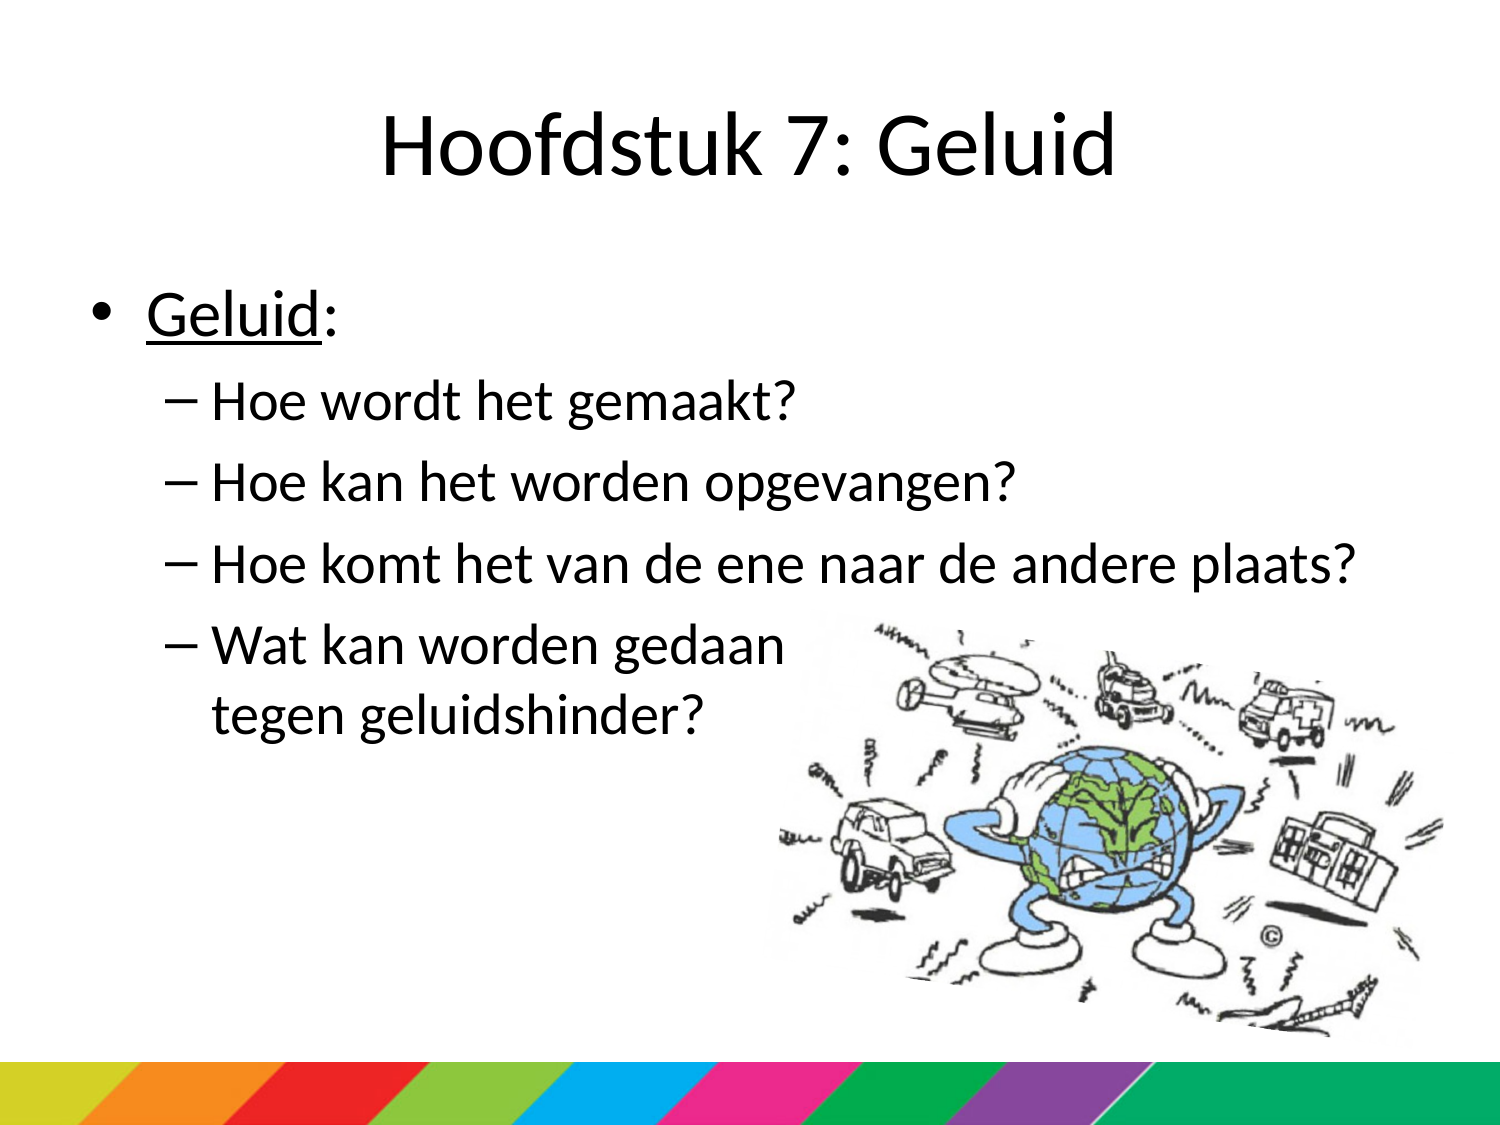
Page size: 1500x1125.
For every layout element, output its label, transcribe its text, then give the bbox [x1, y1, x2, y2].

picture [656, 1062, 1500, 1125]
title Hoofdstuk 7: Geluid [75, 45, 1425, 233]
picture [0, 1062, 574, 1125]
list Geluid: Hoe wordt het gemaakt? Hoe kan het worden opgevangen? Hoe komt het van de ene naar de andere plaats? Wat kan worden gedaan tegen geluidshinder? [75, 262, 1425, 1005]
picture [763, 610, 1460, 1048]
